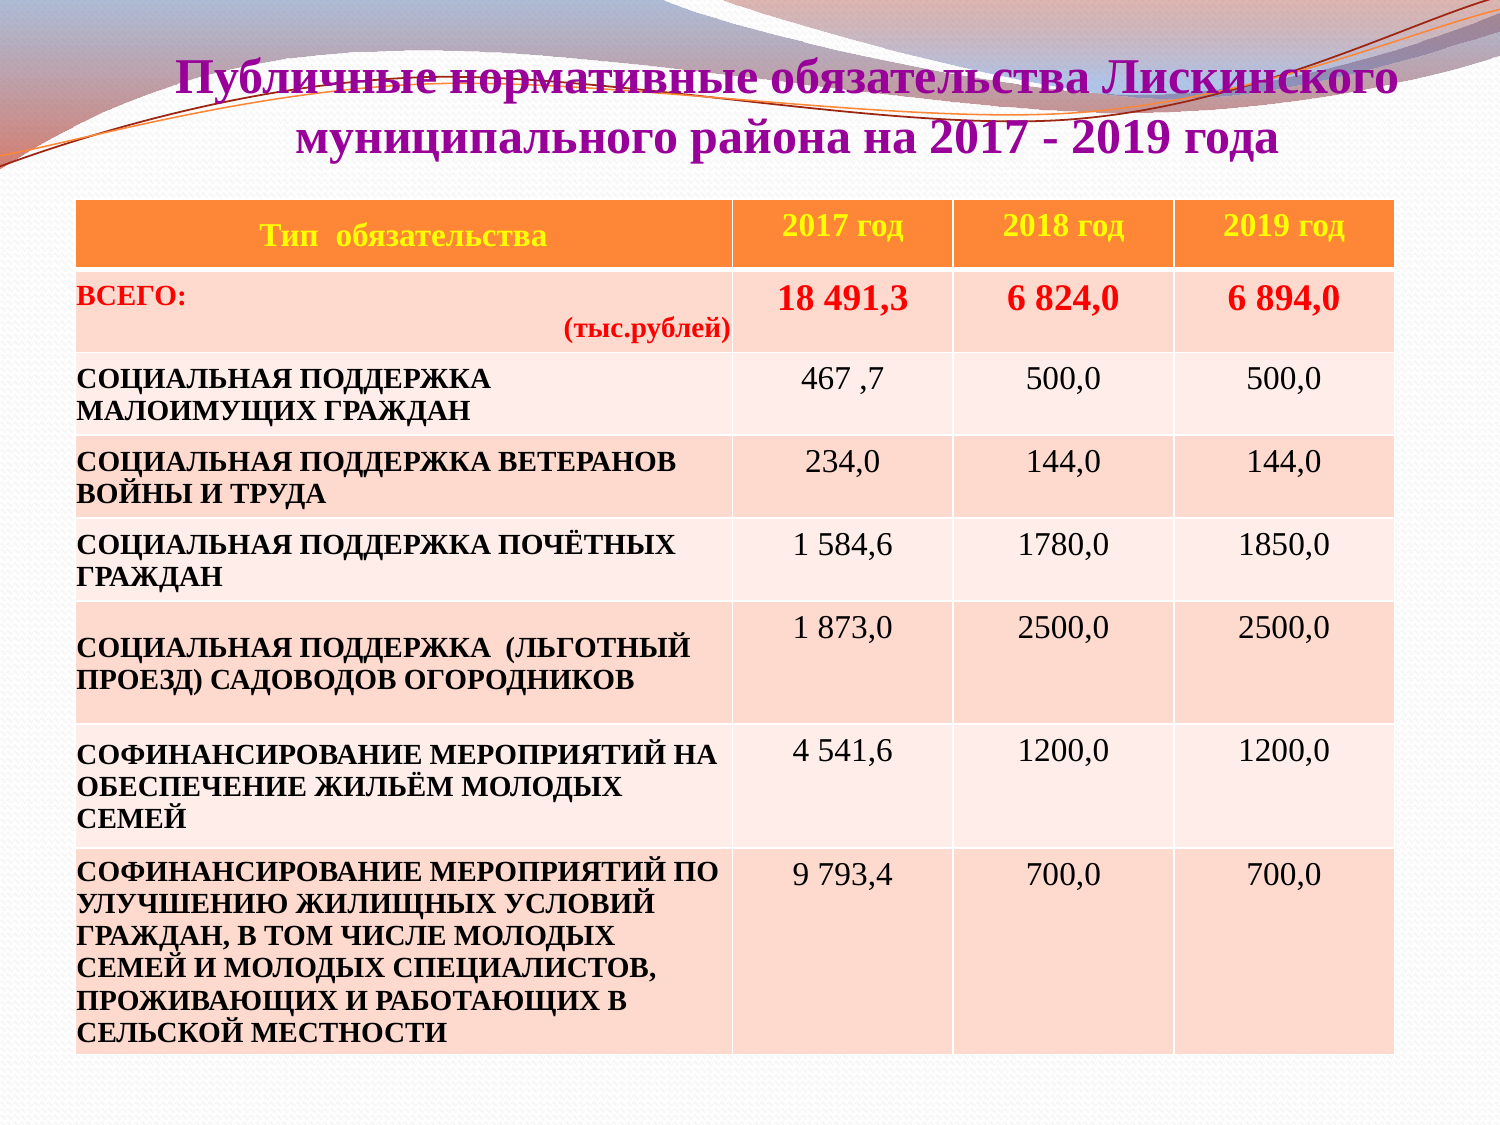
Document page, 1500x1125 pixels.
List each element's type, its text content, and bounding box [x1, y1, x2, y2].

table_cell 144,0 [954, 436, 1173, 517]
table_cell СОЦИАЛЬНАЯ ПОДДЕРЖКА ПОЧЁТНЫХ ГРАЖДАН [76, 519, 732, 600]
table_cell СОЦИАЛЬНАЯ ПОДДЕРЖКА ВЕТЕРАНОВ ВОЙНЫ И ТРУДА [76, 436, 732, 517]
table_cell 1 584,6 [733, 519, 952, 600]
table_cell СОЦИАЛЬНАЯ ПОДДЕРЖКА (ЛЬГОТНЫЙ ПРОЕЗД) САДОВОДОВ ОГОРОДНИКОВ [76, 602, 732, 723]
table_cell 700,0 [1175, 849, 1394, 1054]
table_header 2017 год [733, 200, 952, 267]
table_cell 1200,0 [954, 725, 1173, 847]
table_cell 1850,0 [1175, 519, 1394, 600]
table_cell 1200,0 [1175, 725, 1394, 847]
table_cell СОЦИАЛЬНАЯ ПОДДЕРЖКА МАЛОИМУЩИХ ГРАЖДАН [76, 353, 732, 434]
title Публичные нормативные обязательства Лискинского муниципального района на 2017 - 2019 года [75, 35, 1500, 164]
table_cell 2500,0 [954, 602, 1173, 723]
table_cell 234,0 [733, 436, 952, 517]
table_cell 467 ,7 [733, 353, 952, 434]
table_cell 700,0 [954, 849, 1173, 1054]
table_cell 500,0 [954, 353, 1173, 434]
table_cell СОФИНАНСИРОВАНИЕ МЕРОПРИЯТИЙ ПО УЛУЧШЕНИЮ ЖИЛИЩНЫХ УСЛОВИЙ ГРАЖДАН, В ТОМ ЧИСЛЕ МОЛОДЫХ СЕМЕЙ И МОЛОДЫХ СПЕЦИАЛИСТОВ, ПРОЖИВАЮЩИХ И РАБОТАЮЩИХ В СЕЛЬСКОЙ МЕСТНОСТИ [76, 849, 732, 1054]
table_cell 2500,0 [1175, 602, 1394, 723]
table_cell 9 793,4 [733, 849, 952, 1054]
table_cell ВСЕГО: (тыс.рублей) [76, 272, 732, 352]
table_header Тип обязательства [76, 200, 732, 267]
table_cell 144,0 [1175, 436, 1394, 517]
table_cell 6 894,0 [1175, 272, 1394, 352]
table_cell 1 873,0 [733, 602, 952, 723]
table_cell 1780,0 [954, 519, 1173, 600]
table_cell СОФИНАНСИРОВАНИЕ МЕРОПРИЯТИЙ НА ОБЕСПЕЧЕНИЕ ЖИЛЬЁМ МОЛОДЫХ СЕМЕЙ [76, 725, 732, 847]
table_cell 4 541,6 [733, 725, 952, 847]
table_cell 6 824,0 [954, 272, 1173, 352]
table_cell 18 491,3 [733, 272, 952, 352]
table_header 2019 год [1175, 200, 1394, 267]
table_cell 500,0 [1175, 353, 1394, 434]
table_header 2018 год [954, 200, 1173, 267]
